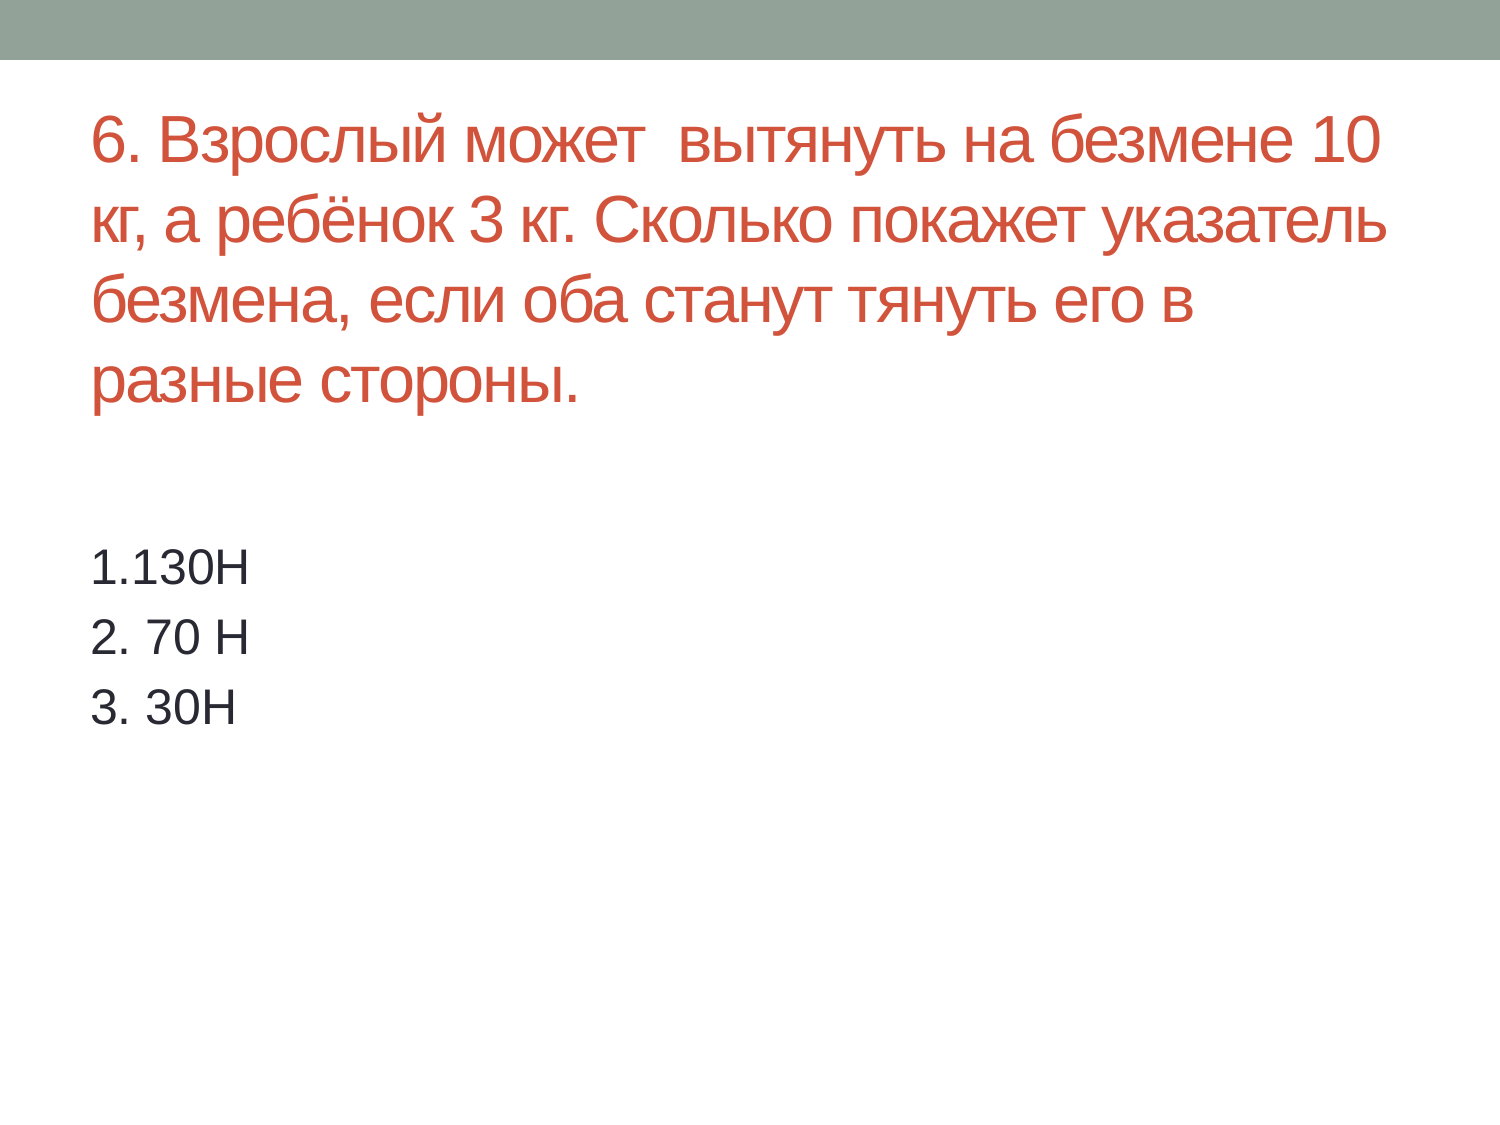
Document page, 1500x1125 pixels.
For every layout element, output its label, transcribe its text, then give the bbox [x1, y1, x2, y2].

title 6. Взрослый может вытянуть на безмене 10 кг, а ребёнок 3 кг. Сколько покажет указатель безмена, если оба станут тянуть его в разные стороны. [75, 87, 1425, 504]
list 1.130Н 2. 70 Н 3. 30Н [75, 527, 1425, 1063]
